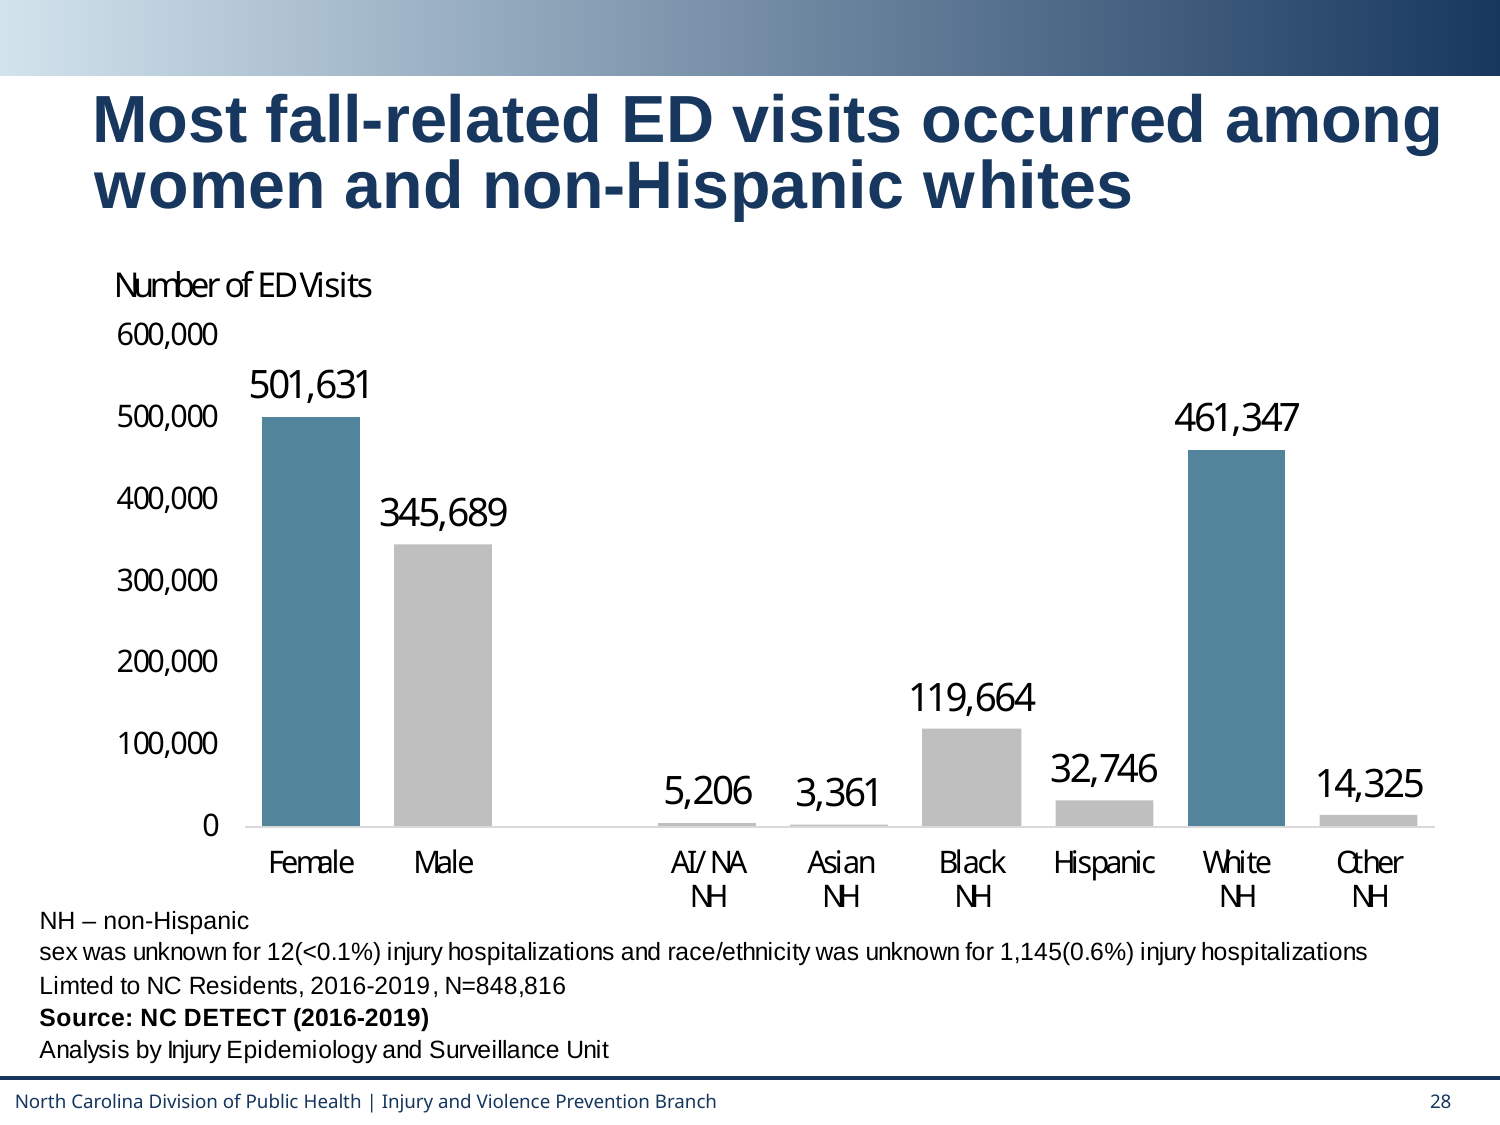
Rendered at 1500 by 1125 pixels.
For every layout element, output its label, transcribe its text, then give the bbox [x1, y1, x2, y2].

text_box NH – non-Hispanic [24, 897, 352, 943]
picture [83, 141, 1363, 229]
title Most fall-related ED visits occurred among [77, 77, 1479, 168]
picture [96, 245, 1450, 927]
picture [32, 934, 1500, 1066]
